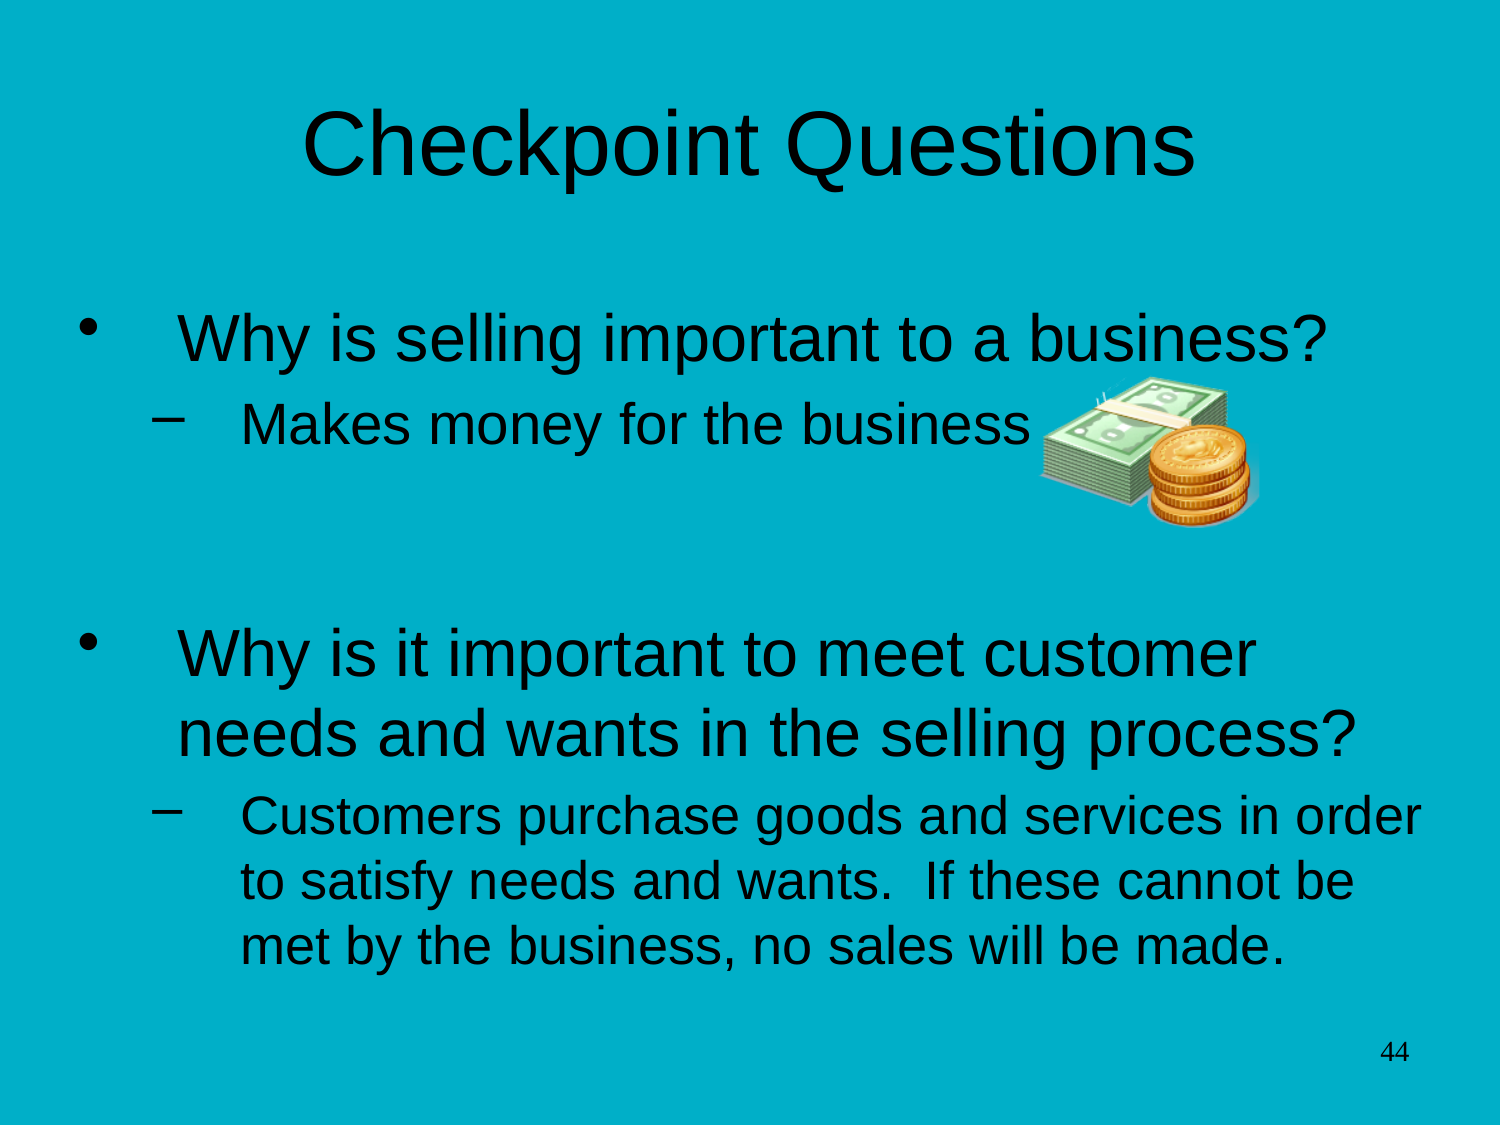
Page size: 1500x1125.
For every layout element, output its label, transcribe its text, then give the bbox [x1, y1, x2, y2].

picture [1037, 337, 1263, 563]
title Checkpoint Questions [74, 44, 1426, 233]
list Why is selling important to a business? Makes money for the business Why is it important to meet customer needs and wants in the selling process? Customers purchase goods and services in order to satisfy needs and wants. If these cannot be met by the business, no sales will be made. [62, 287, 1451, 1051]
slide_number 44 [1074, 1051, 1426, 1103]
